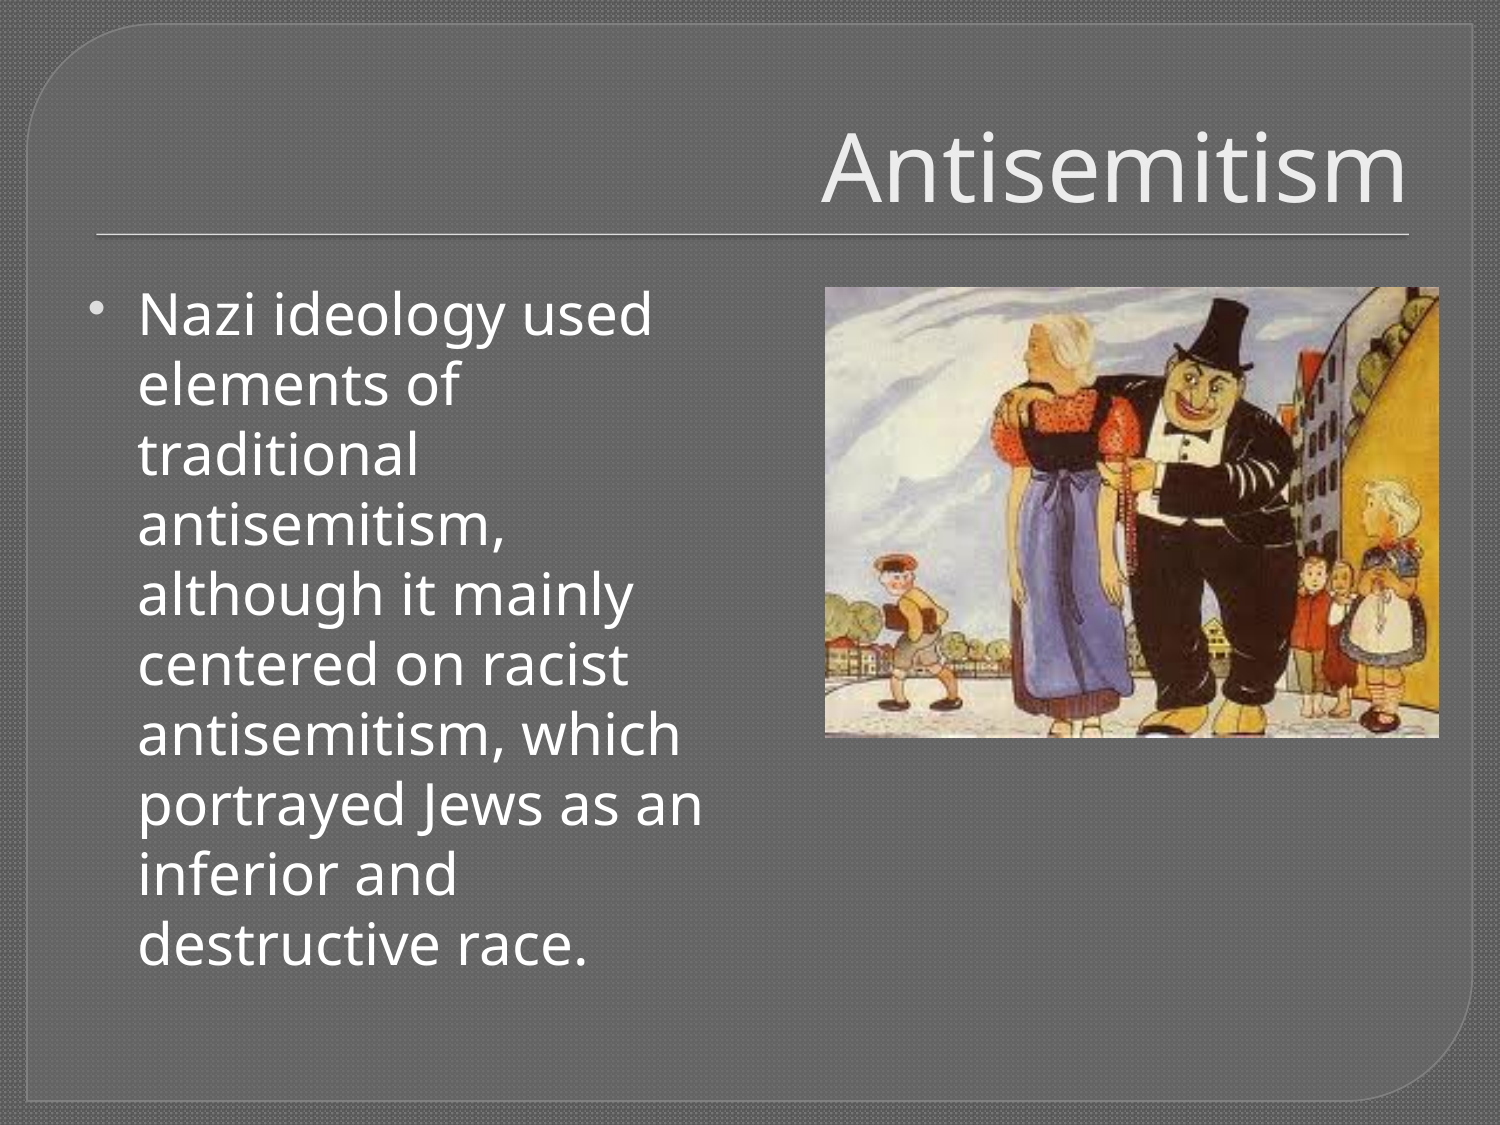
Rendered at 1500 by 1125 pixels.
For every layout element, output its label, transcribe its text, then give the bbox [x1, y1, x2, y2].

picture [824, 287, 1440, 738]
title Antisemitism [75, 41, 1425, 230]
list Nazi ideology used elements of traditional antisemitism, although it mainly centered on racist antisemitism, which portrayed Jews as an inferior and destructive race. [75, 270, 738, 1013]
